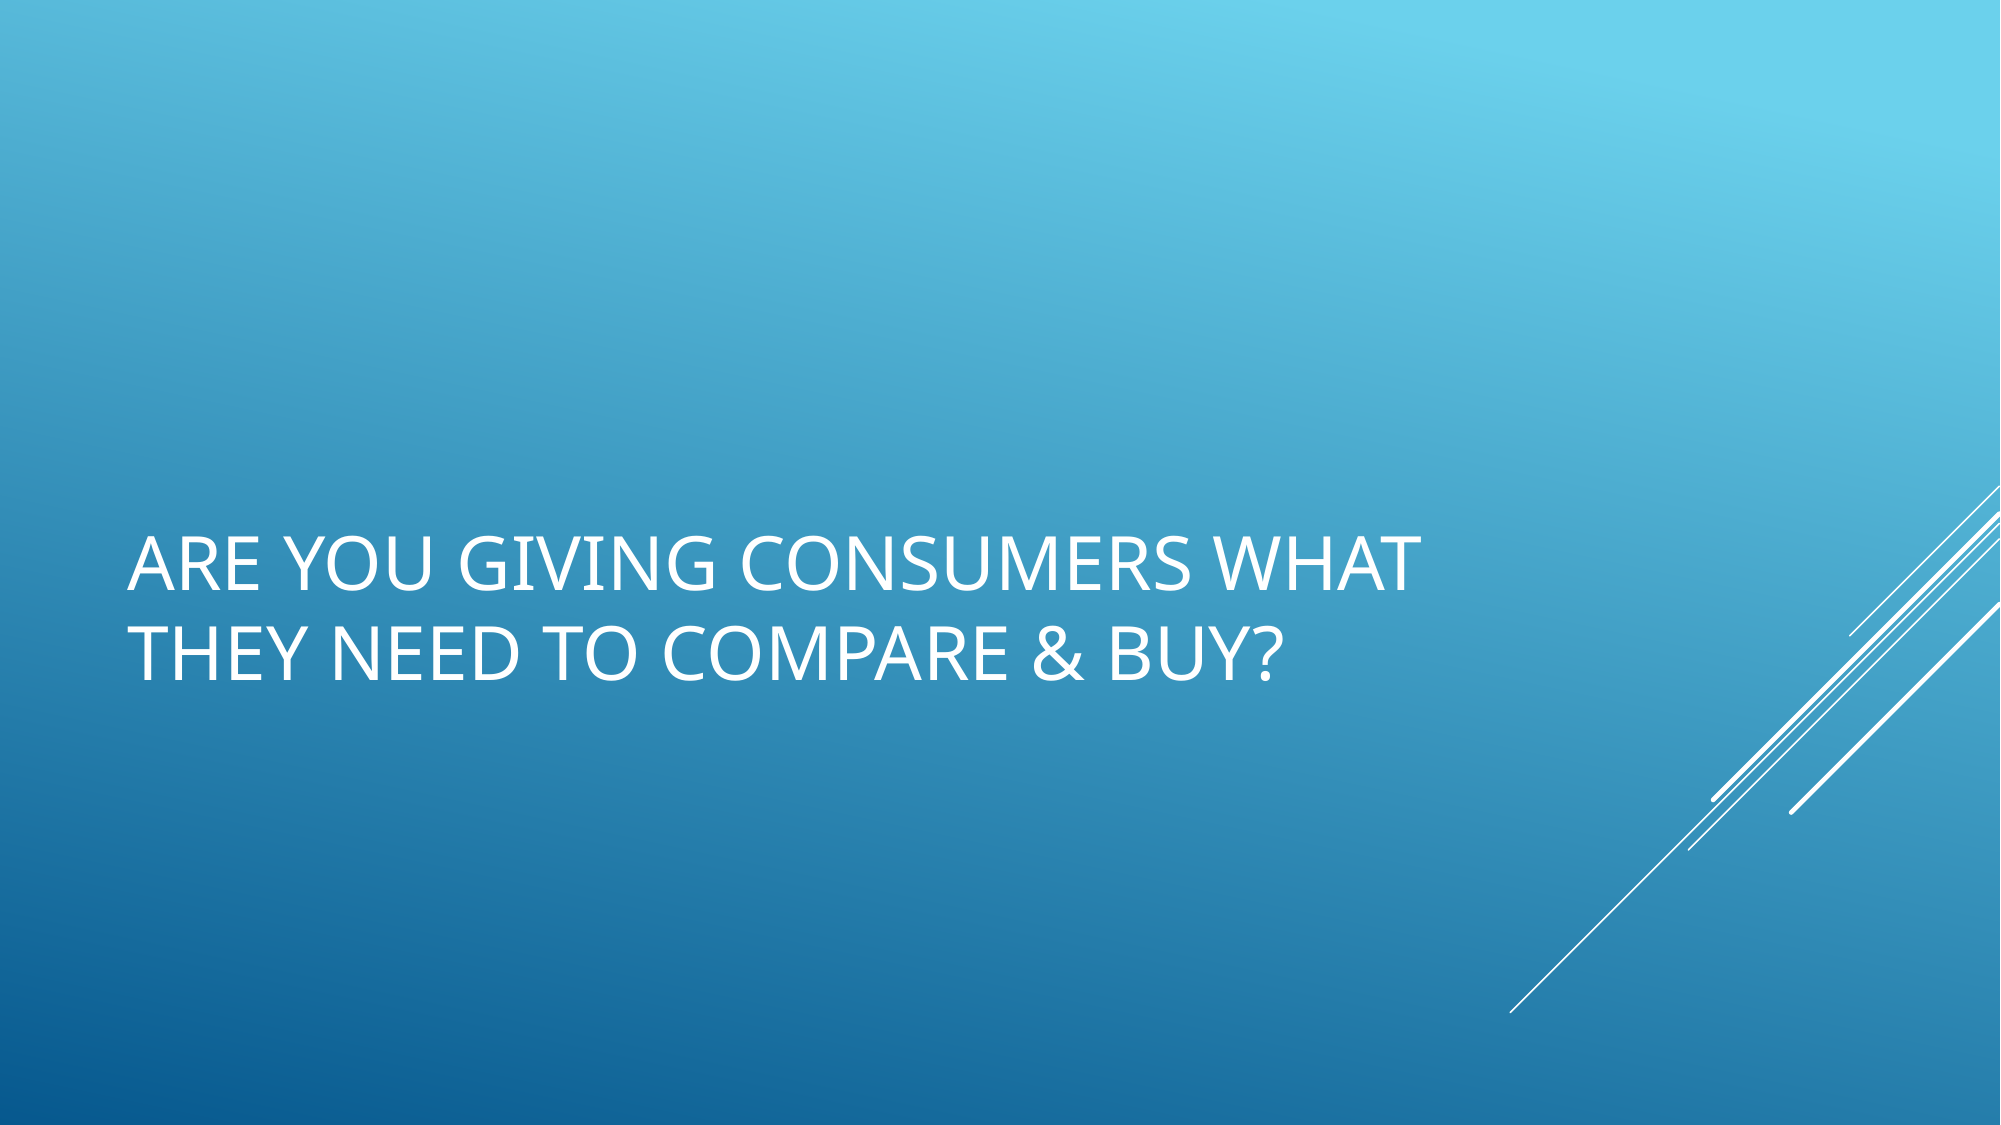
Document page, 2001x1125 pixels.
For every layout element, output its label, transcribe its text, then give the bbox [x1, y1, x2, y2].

title Are you giving consumers what they need to compare & Buy? [112, 329, 1513, 704]
